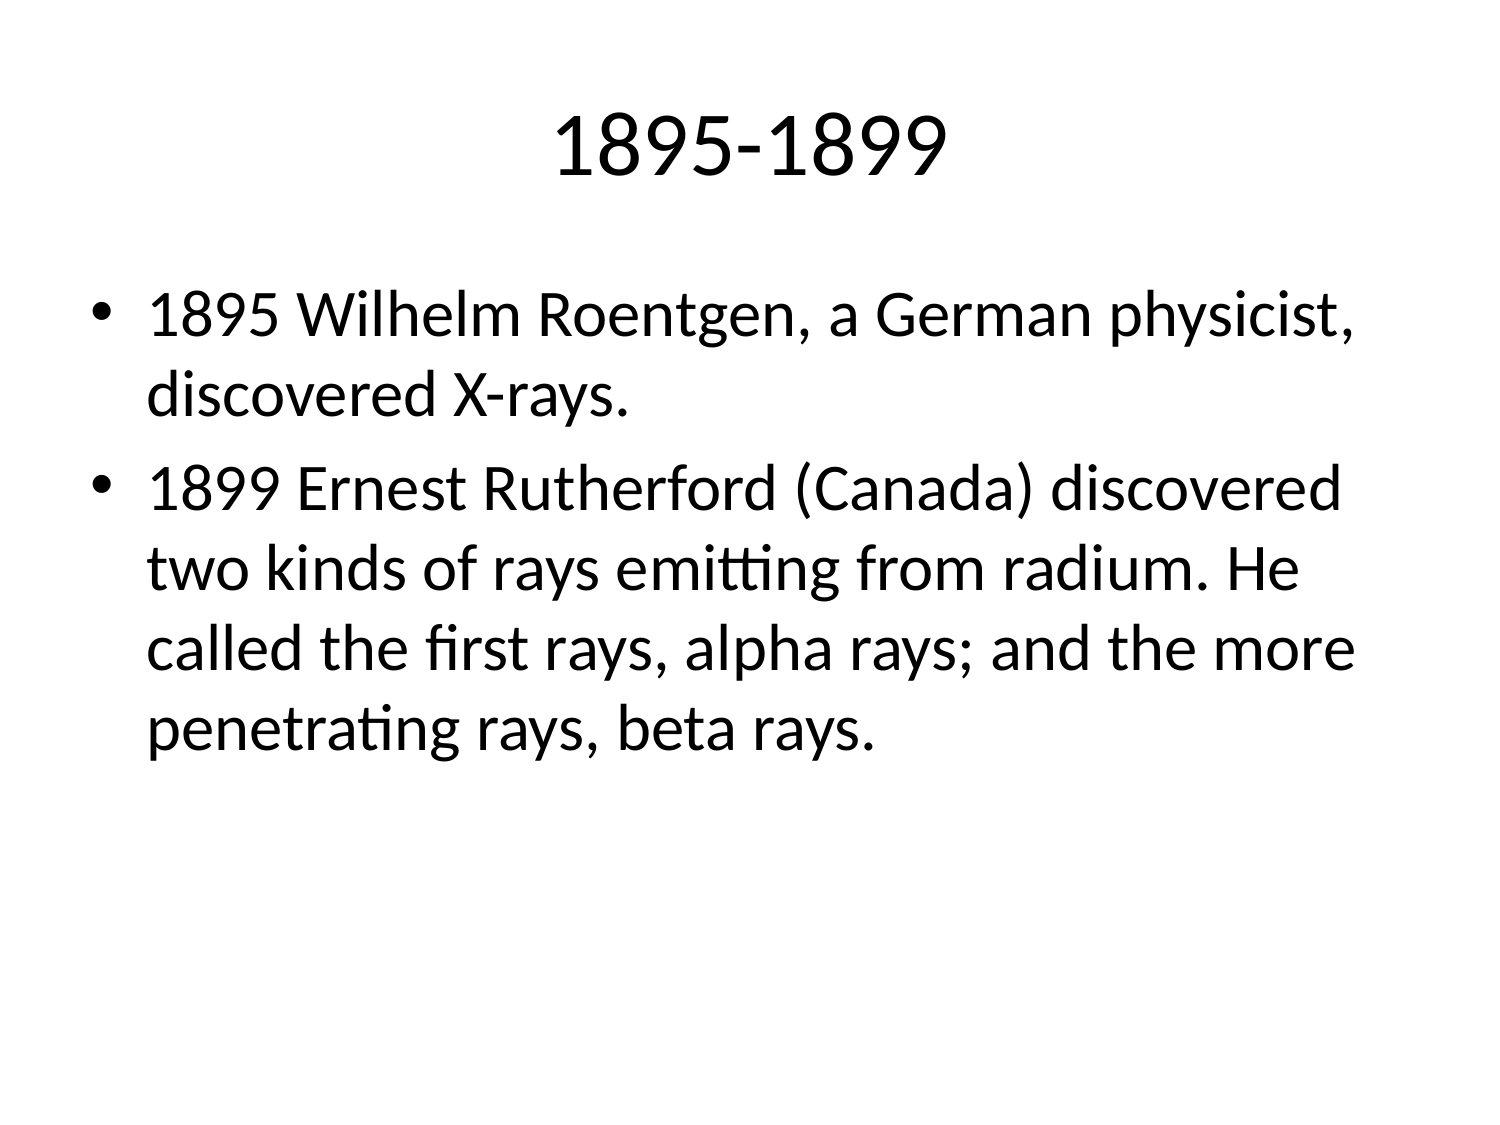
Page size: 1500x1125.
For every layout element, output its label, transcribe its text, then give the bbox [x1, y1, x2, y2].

list 1895 Wilhelm Roentgen, a German physicist, discovered X-rays. 1899 Ernest Rutherford (Canada) discovered two kinds of rays emitting from radium. He called the first rays, alpha rays; and the more penetrating rays, beta rays. [75, 262, 1425, 1005]
title 1895-1899 [75, 45, 1425, 233]
